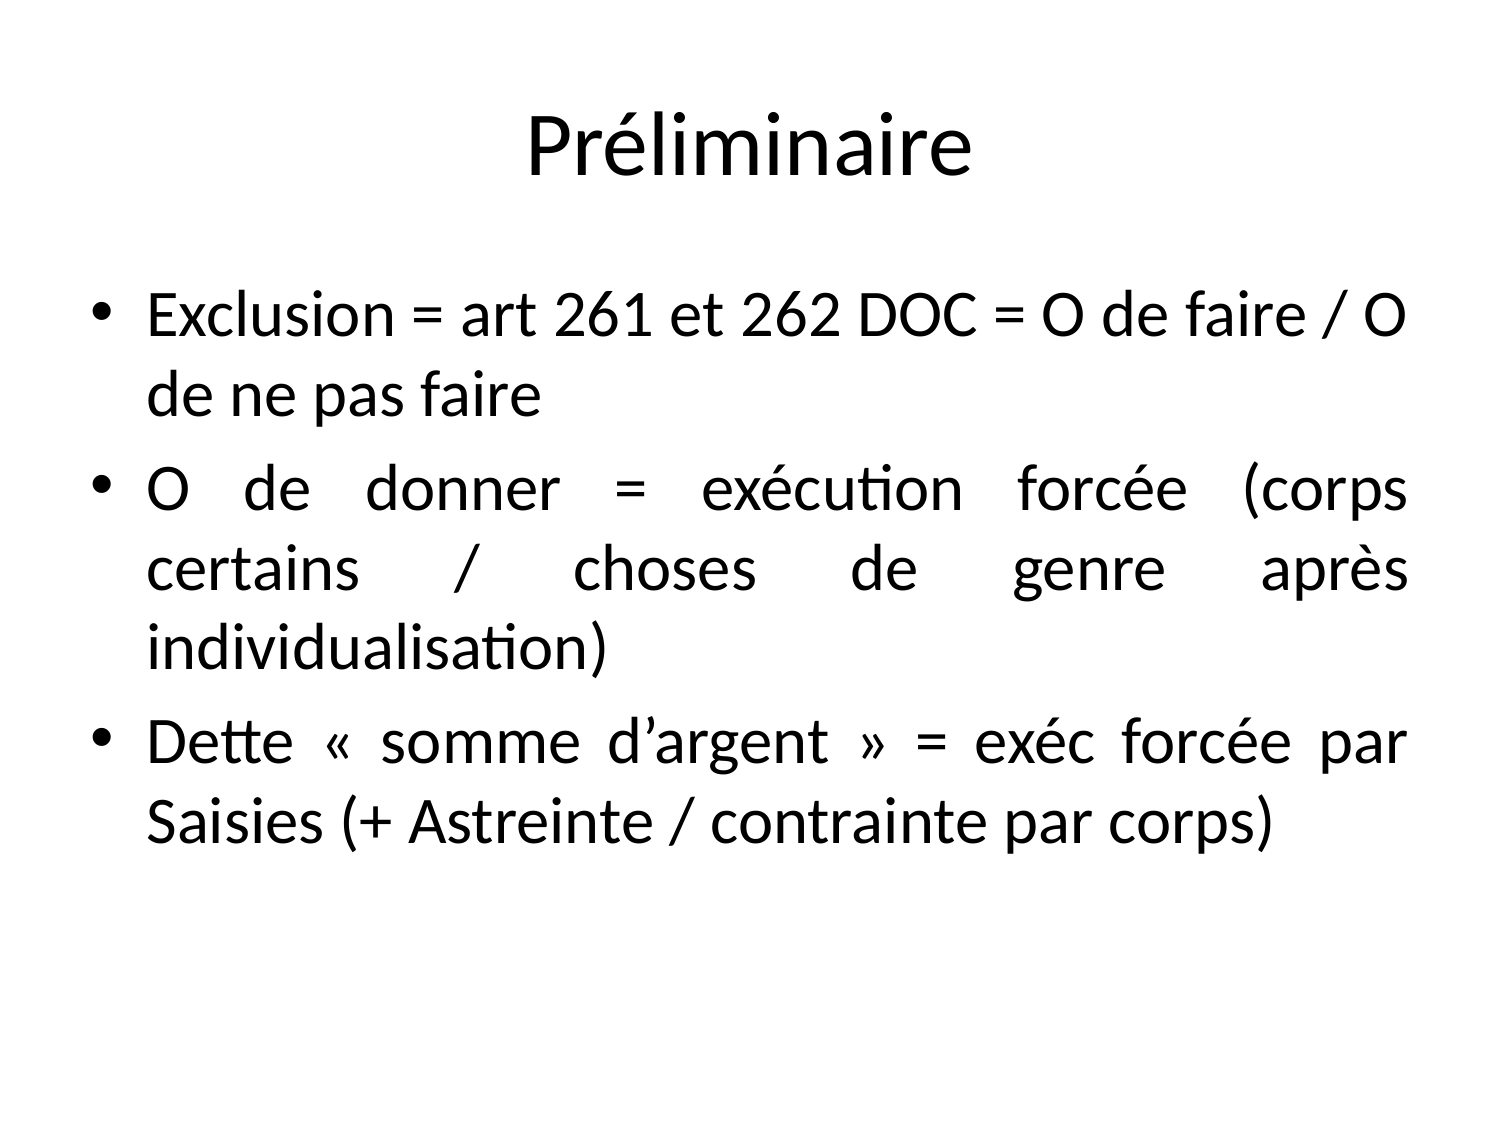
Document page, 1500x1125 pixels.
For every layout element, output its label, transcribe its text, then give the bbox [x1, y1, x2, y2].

title Préliminaire [75, 45, 1425, 233]
list Exclusion = art 261 et 262 DOC = O de faire / O de ne pas faire O de donner = exécution forcée (corps certains / choses de genre après individualisation) Dette « somme d’argent » = exéc forcée par Saisies (+ Astreinte / contrainte par corps) [75, 262, 1425, 1005]
